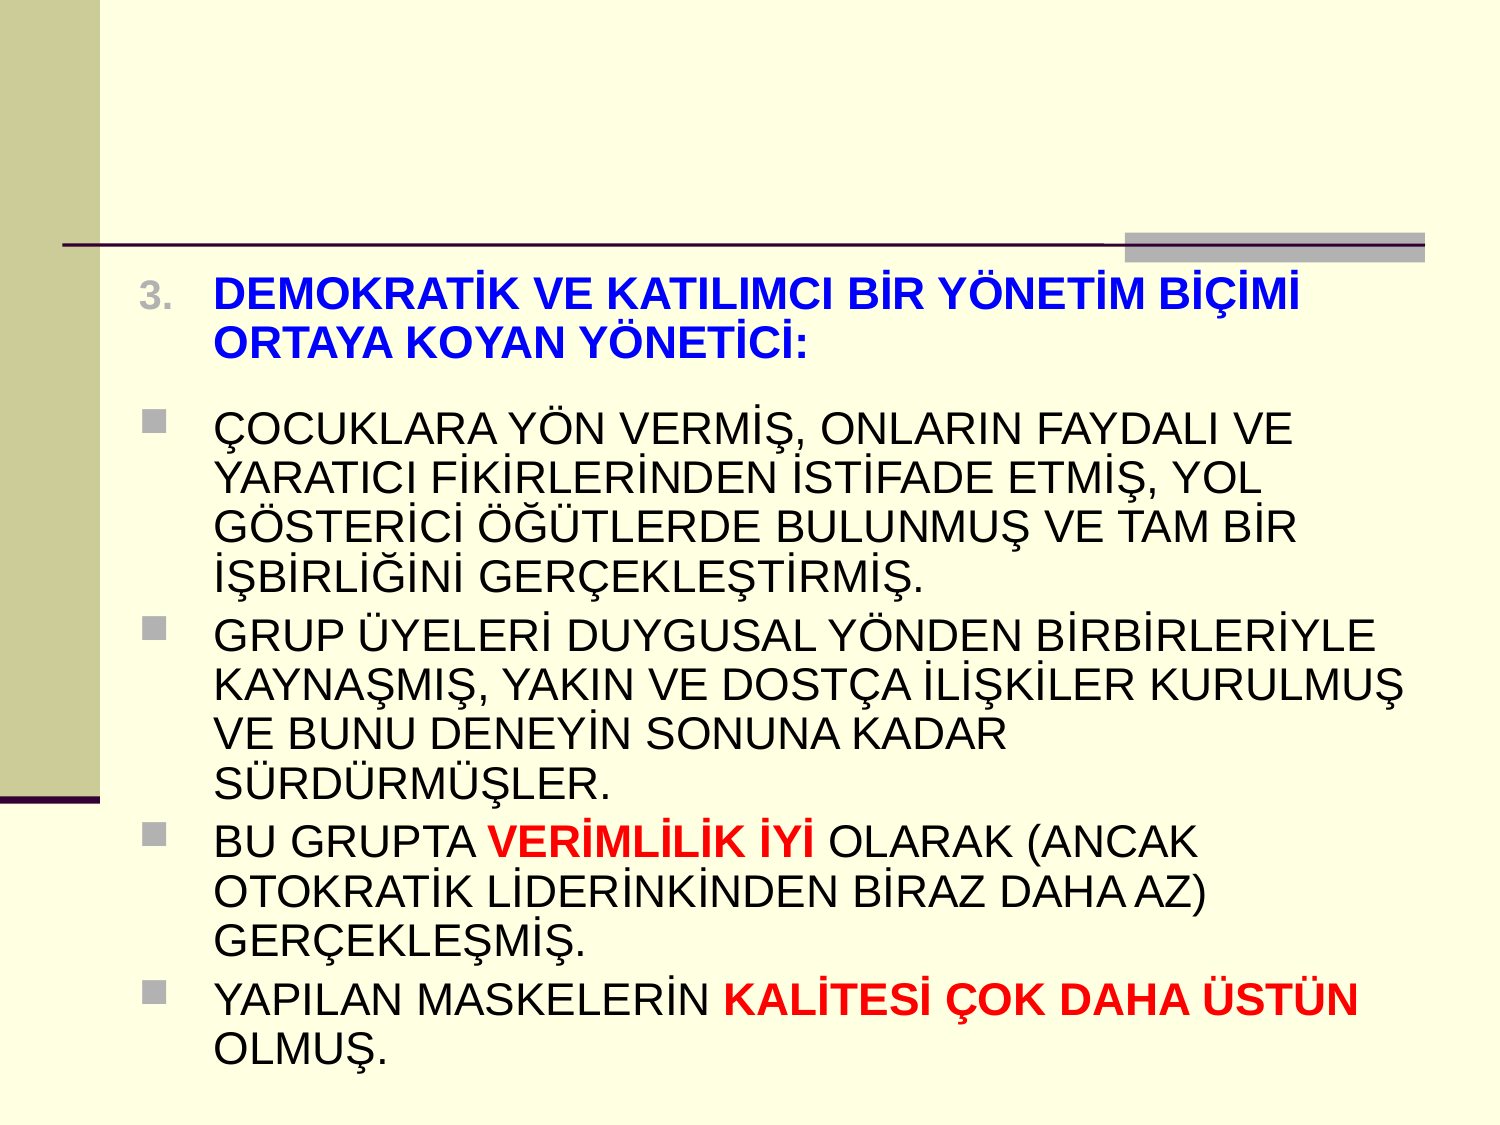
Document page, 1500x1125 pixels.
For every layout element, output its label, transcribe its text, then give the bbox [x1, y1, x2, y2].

list DEMOKRATİK VE KATILIMCI BİR YÖNETİM BİÇİMİ ORTAYA KOYAN YÖNETİCİ: ÇOCUKLARA YÖN VERMİŞ, ONLARIN FAYDALI VE YARATICI FİKİRLERİNDEN İSTİFADE ETMİŞ, YOL GÖSTERİCİ ÖĞÜTLERDE BULUNMUŞ VE TAM BİR İŞBİRLİĞİNİ GERÇEKLEŞTİRMİŞ. GRUP ÜYELERİ DUYGUSAL YÖNDEN BİRBİRLERİYLE KAYNAŞMIŞ, YAKIN VE DOSTÇA İLİŞKİLER KURULMUŞ VE BUNU DENEYİN SONUNA KADAR SÜRDÜRMÜŞLER. BU GRUPTA VERİMLİLİK İYİ OLARAK (ANCAK OTOKRATİK LİDERİNKİNDEN BİRAZ DAHA AZ) GERÇEKLEŞMİŞ. YAPILAN MASKELERİN KALİTESİ ÇOK DAHA ÜSTÜN OLMUŞ. [123, 262, 1426, 1083]
